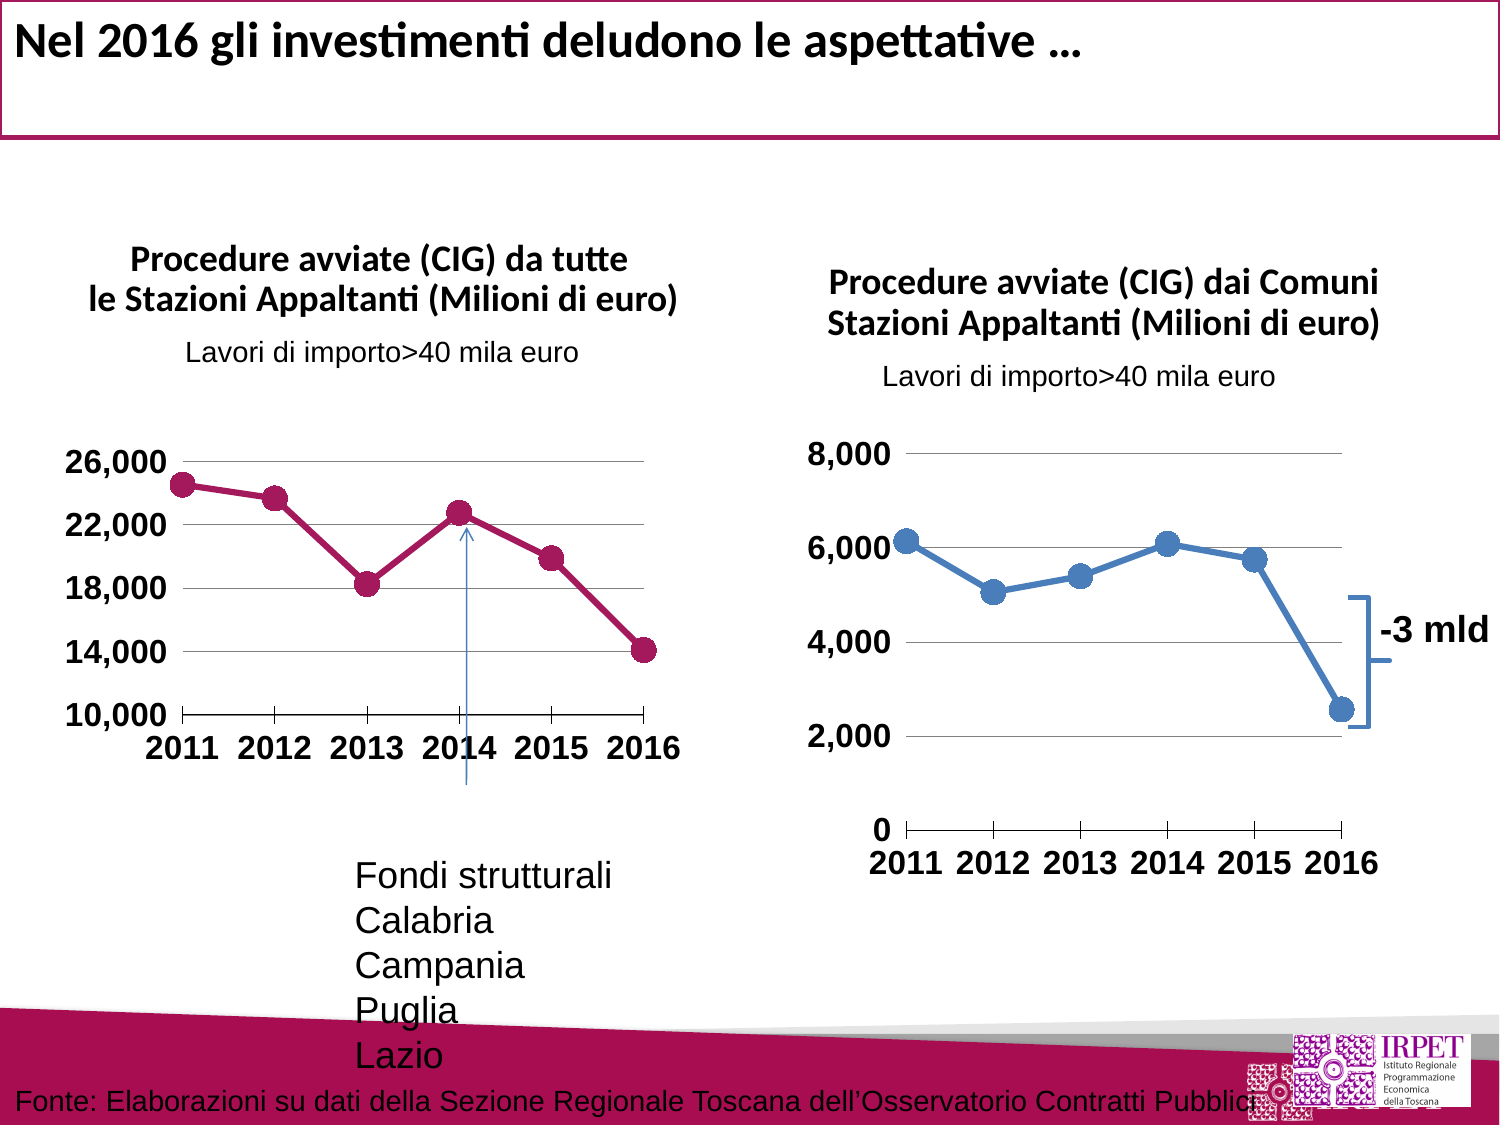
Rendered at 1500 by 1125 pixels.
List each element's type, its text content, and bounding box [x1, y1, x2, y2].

title Nel 2016 gli investimenti deludono le aspettative … [0, 0, 1500, 138]
chart [52, 432, 698, 776]
text_box -3 mld [1393, 597, 1500, 658]
picture [1247, 1034, 1471, 1121]
text_box Fondi strutturali Calabria Campania Puglia Lazio [339, 843, 715, 1084]
text_box Fonte: Elaborazioni su dati della Sezione Regionale Toscana dell’Osservatorio Contratti Pubblici ANAC [0, 1074, 1282, 1125]
text_box Lavori di importo>40 mila euro [170, 326, 595, 376]
text_box Lavori di importo>40 mila euro [867, 349, 1292, 400]
text_box Procedure avviate (CIG) dai Comuni Stazioni Appaltanti (Milioni di euro) [750, 255, 1459, 392]
text_box Procedure avviate (CIG) da tutte le Stazioni Appaltanti (Milioni di euro) [64, 231, 703, 368]
chart [785, 408, 1389, 941]
